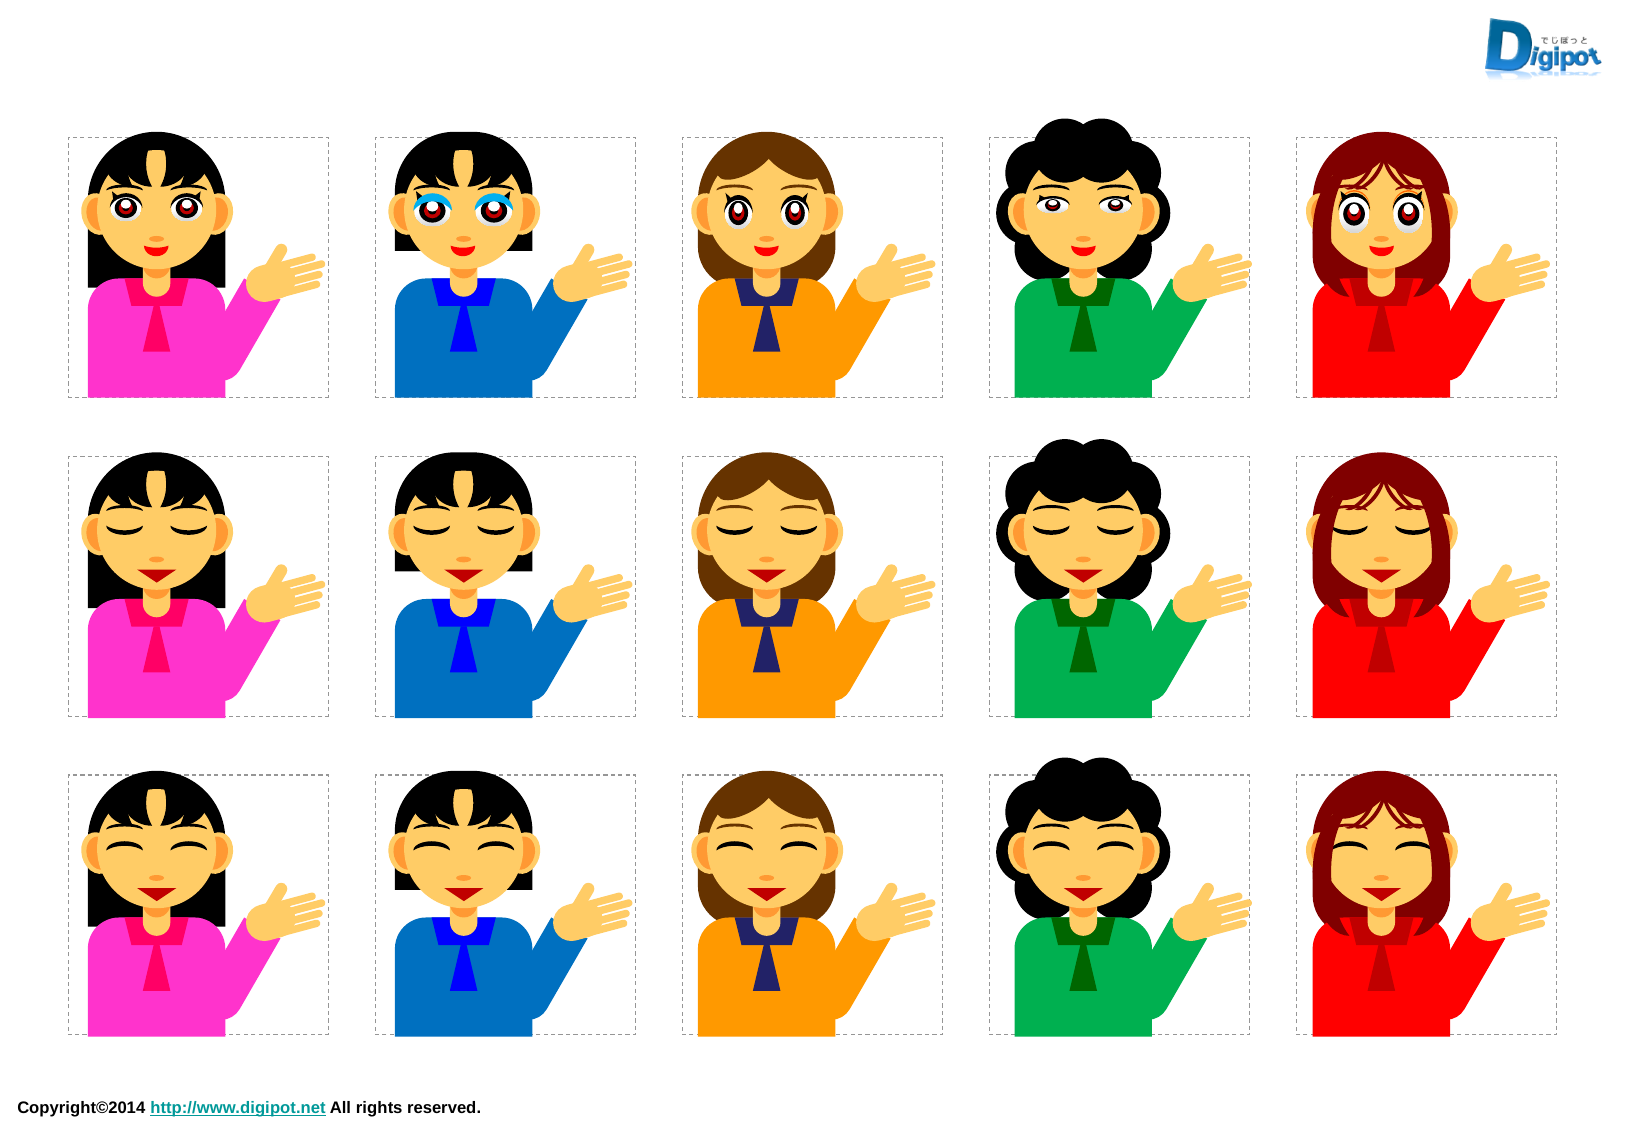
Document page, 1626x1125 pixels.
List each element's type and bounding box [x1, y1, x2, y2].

text_box [1306, 131, 1552, 398]
text_box [1306, 452, 1552, 719]
text_box [691, 452, 937, 719]
text_box [995, 757, 1254, 1037]
text_box [691, 131, 937, 398]
text_box [995, 118, 1254, 398]
text_box [388, 770, 634, 1037]
text_box [81, 770, 327, 1037]
text_box [81, 131, 327, 398]
text_box [995, 438, 1254, 719]
text_box [388, 452, 634, 719]
text_box [81, 452, 327, 719]
text_box [1306, 770, 1552, 1037]
picture [1485, 18, 1602, 82]
text_box [691, 770, 937, 1037]
text_box [388, 131, 634, 398]
